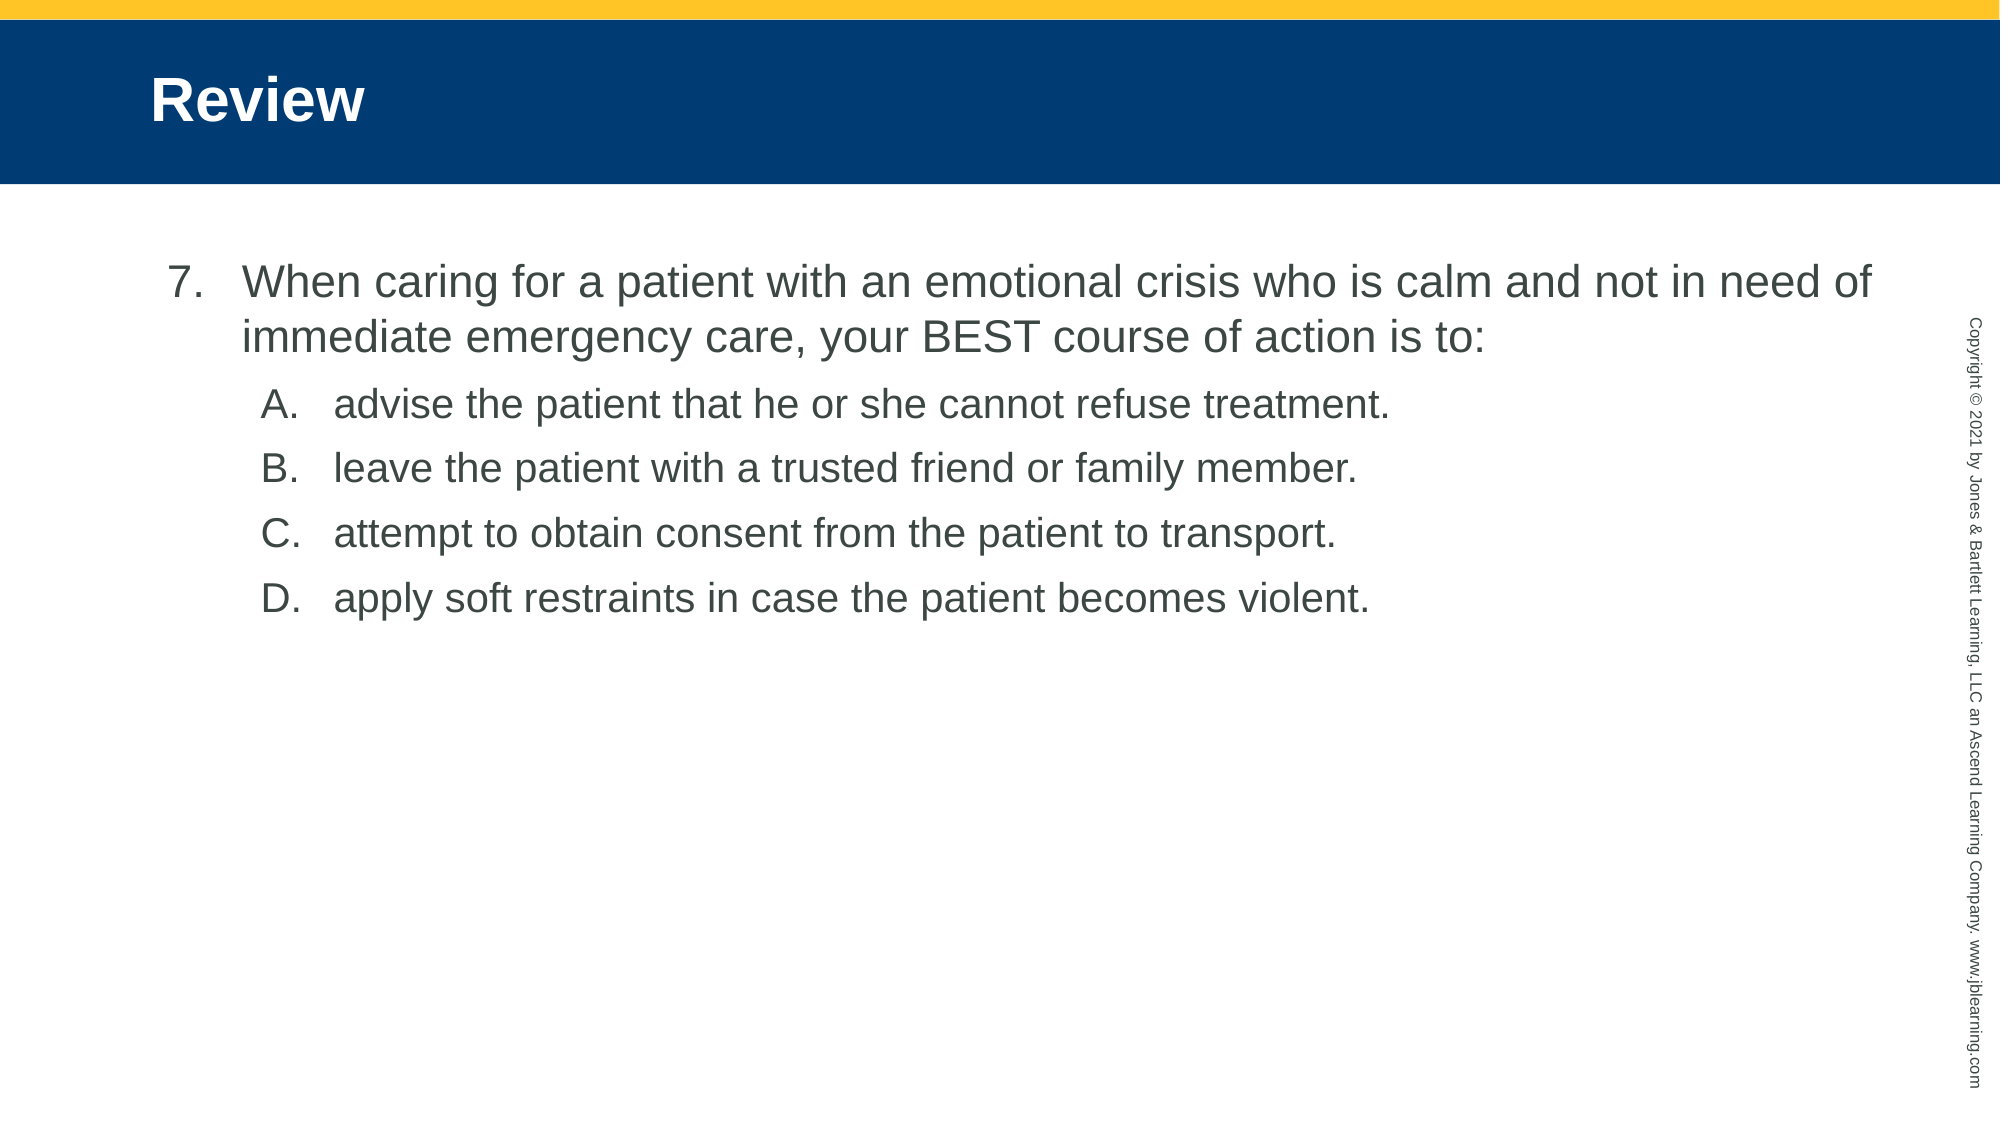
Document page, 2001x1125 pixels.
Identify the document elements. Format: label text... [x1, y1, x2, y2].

title Review [0, 19, 2000, 185]
list When caring for a patient with an emotional crisis who is calm and not in need of immediate emergency care, your BEST course of action is to: advise the patient that he or she cannot refuse treatment. leave the patient with a trusted friend or family member. attempt to obtain consent from the patient to transport. apply soft restraints in case the patient becomes violent. [151, 244, 1932, 1016]
